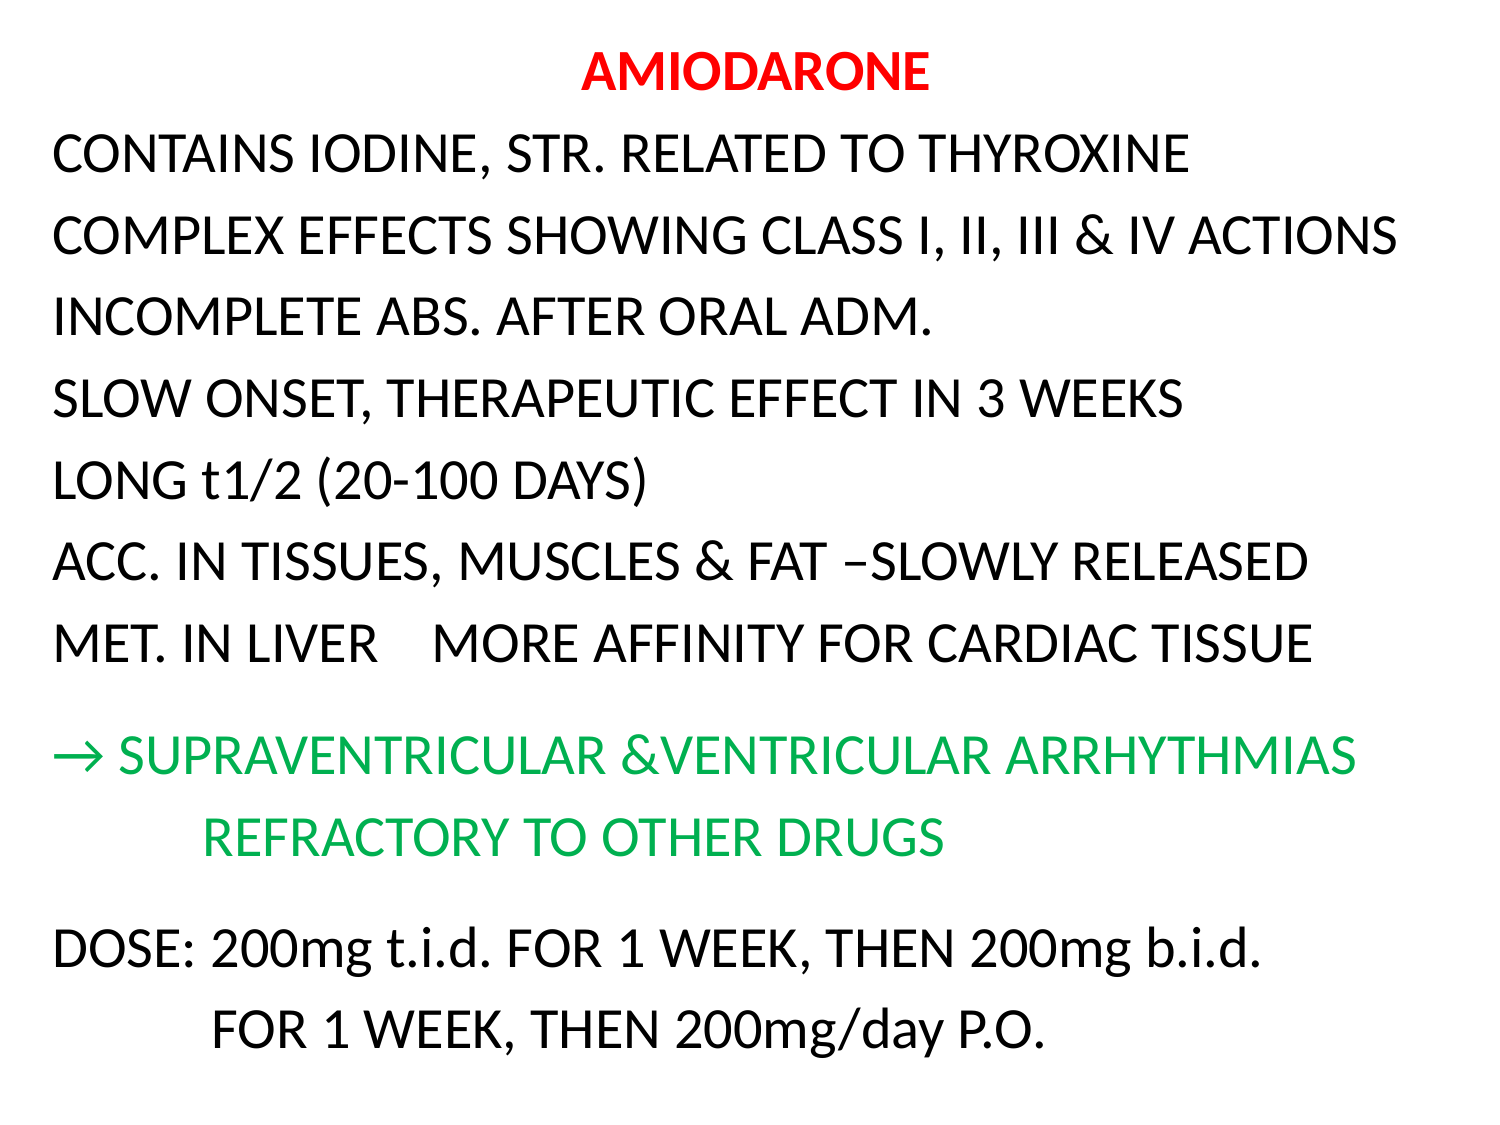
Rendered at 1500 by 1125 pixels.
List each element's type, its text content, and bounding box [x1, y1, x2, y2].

list AMIODARONE CONTAINS IODINE, STR. RELATED TO THYROXINE COMPLEX EFFECTS SHOWING CLASS I, II, III & IV ACTIONS INCOMPLETE ABS. AFTER ORAL ADM. SLOW ONSET, THERAPEUTIC EFFECT IN 3 WEEKS LONG t1/2 (20-100 DAYS) ACC. IN TISSUES, MUSCLES & FAT –SLOWLY RELEASED MET. IN LIVER MORE AFFINITY FOR CARDIAC TISSUE → SUPRAVENTRICULAR &VENTRICULAR ARRHYTHMIAS REFRACTORY TO OTHER DRUGS DOSE: 200mg t.i.d. FOR 1 WEEK, THEN 200mg b.i.d. FOR 1 WEEK, THEN 200mg/day P.O. [37, 24, 1475, 1100]
